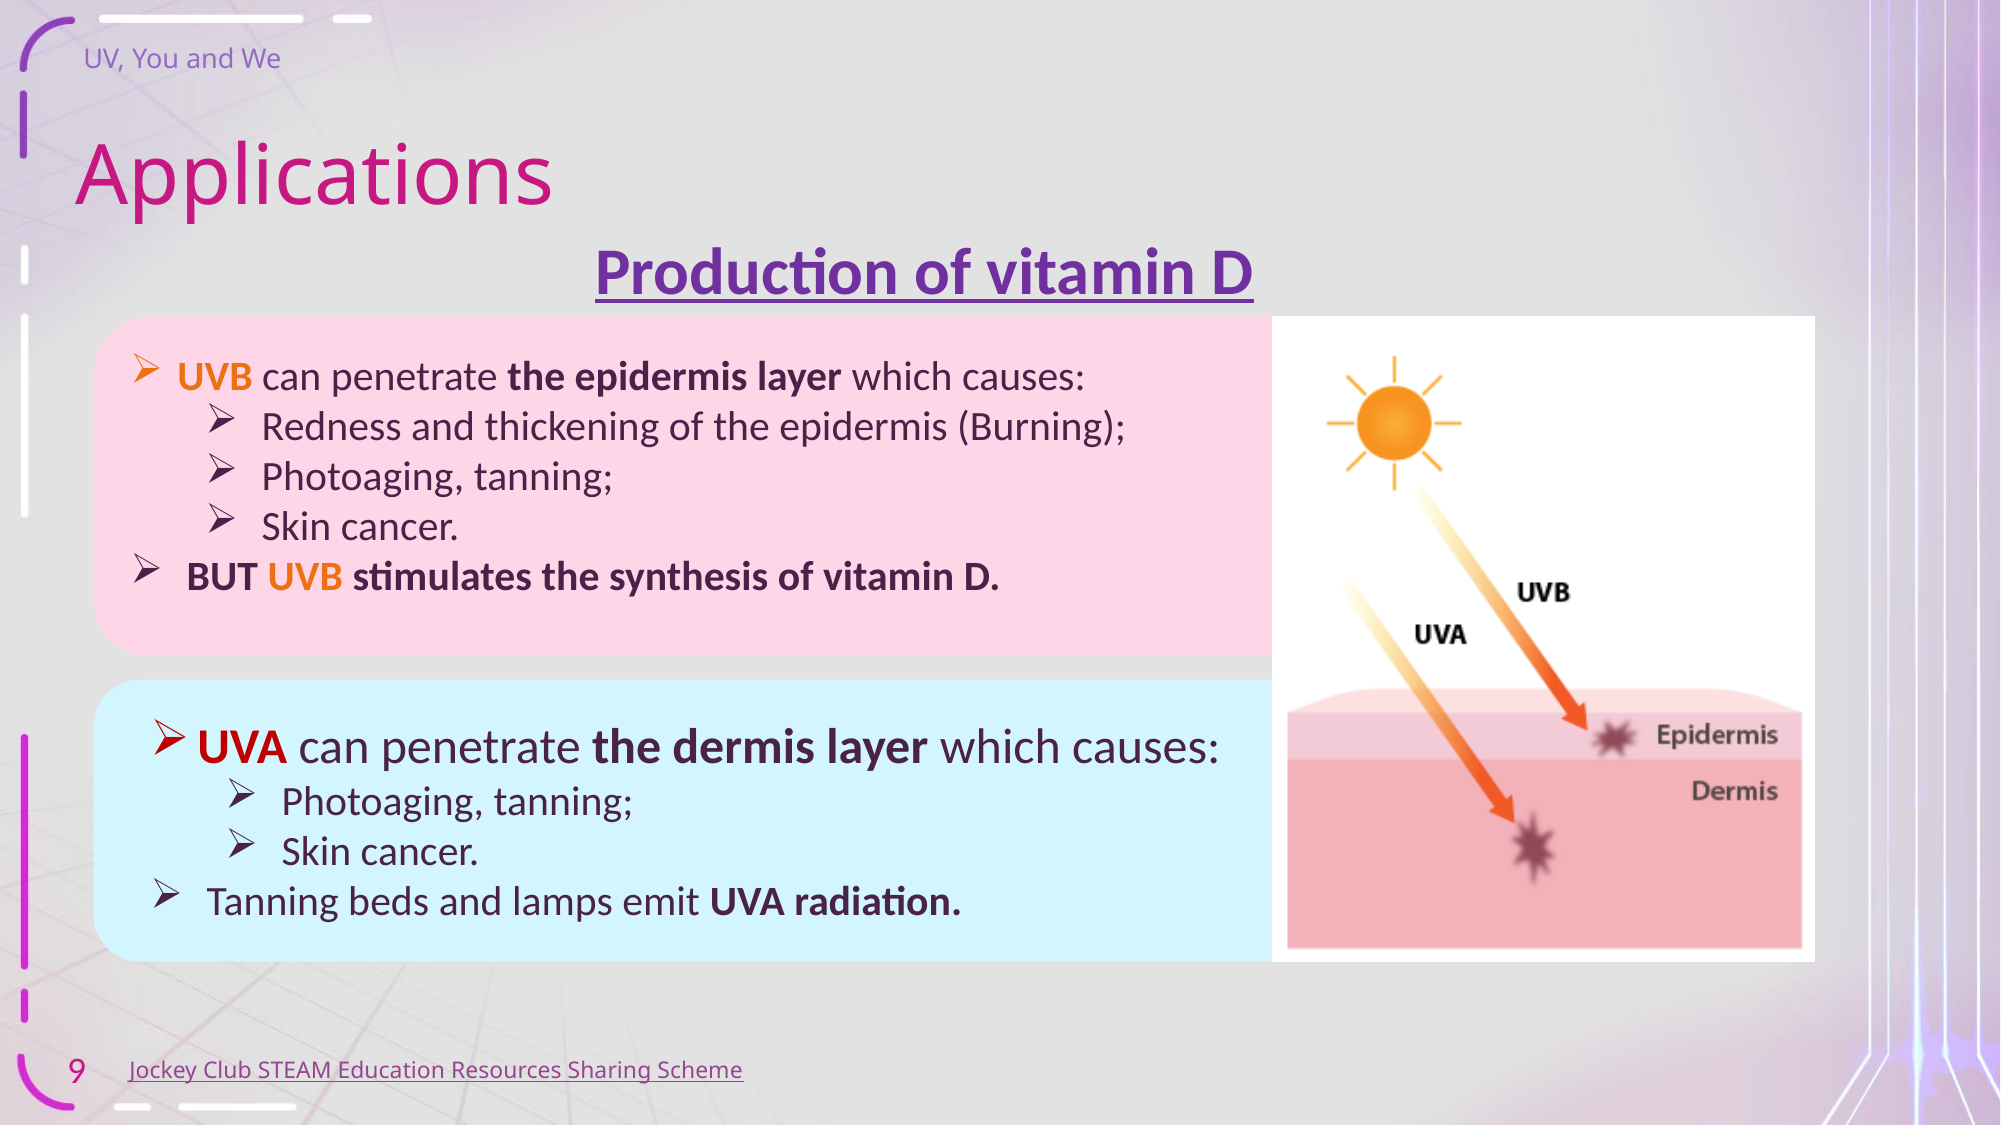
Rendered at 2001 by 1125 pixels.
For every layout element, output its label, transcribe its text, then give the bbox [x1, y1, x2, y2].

text_box UVA can penetrate the dermis layer which causes: Photoaging, tanning; Skin cancer. Tanning beds and lamps emit UVA radiation. [135, 706, 1236, 932]
text_box UVB can penetrate the epidermis layer which causes: Redness and thickening of the epidermis (Burning); Photoaging, tanning; Skin cancer. BUT UVB stimulates the synthesis of vitamin D. [115, 341, 1142, 607]
text_box [91, 314, 1272, 659]
picture [0, 0, 2001, 1125]
text_box Production of vitamin D [580, 220, 1269, 314]
text_box [91, 677, 1267, 964]
title Applications [61, 63, 1571, 279]
